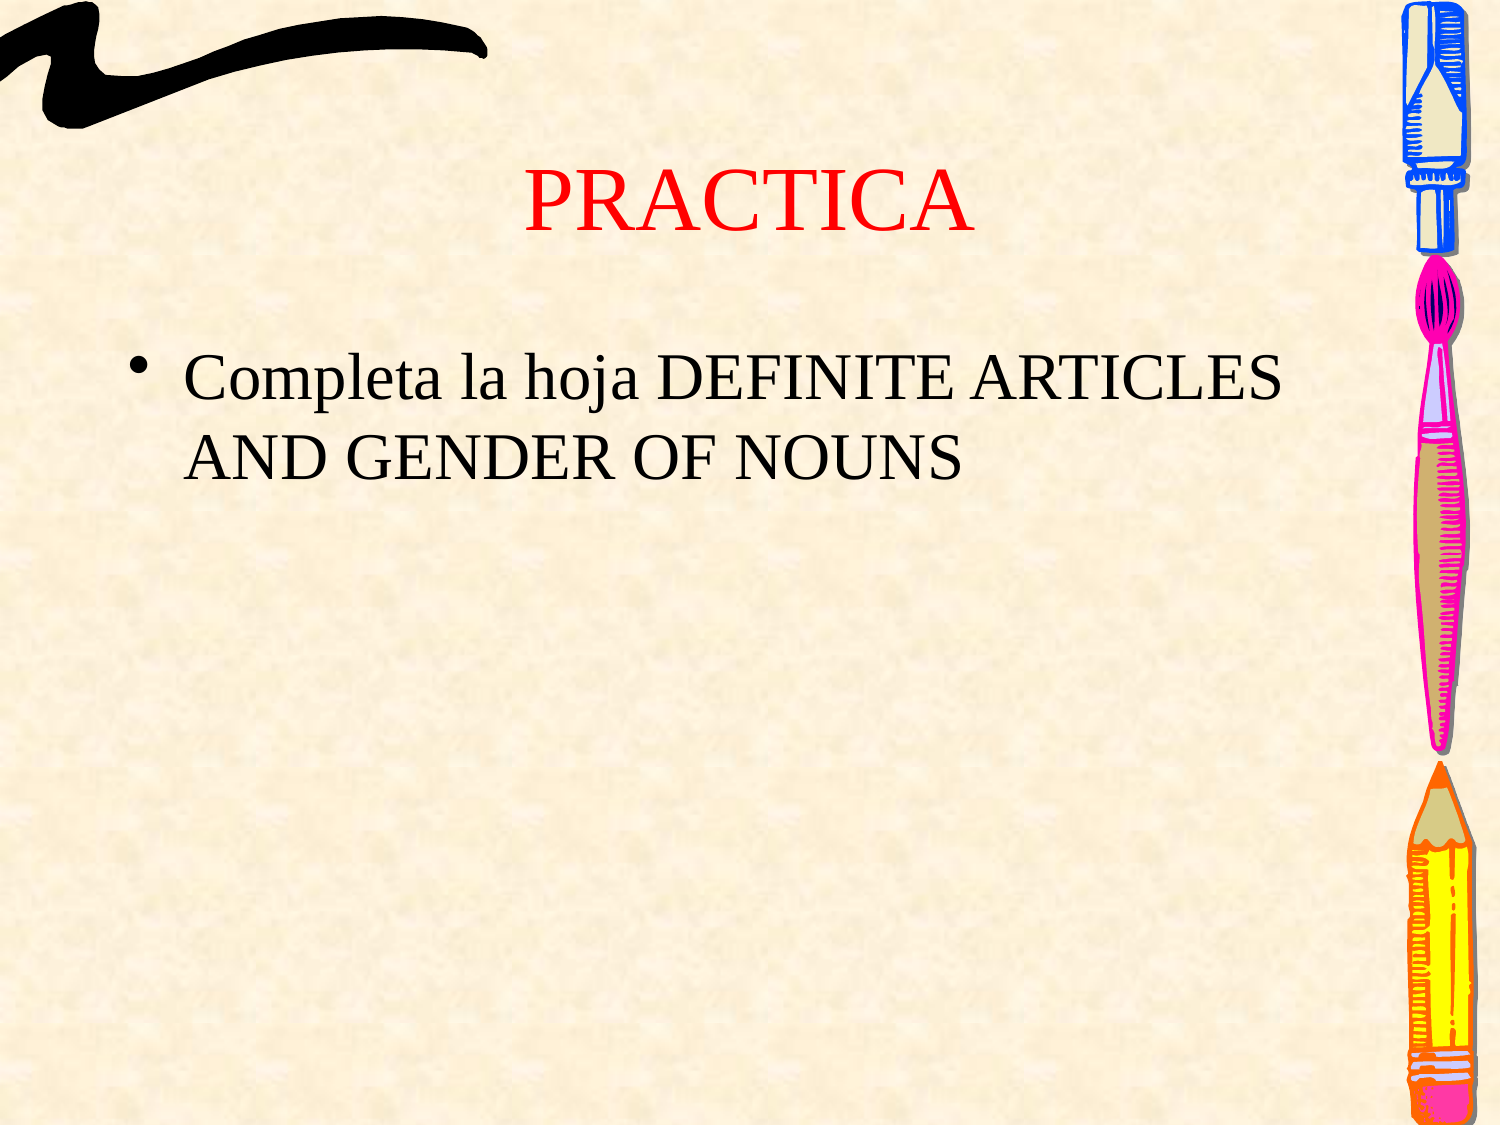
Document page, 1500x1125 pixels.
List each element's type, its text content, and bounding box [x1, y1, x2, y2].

list Completa la hoja DEFINITE ARTICLES AND GENDER OF NOUNS [112, 324, 1388, 1000]
picture [0, 0, 1500, 1125]
title PRACTICA [112, 99, 1388, 288]
